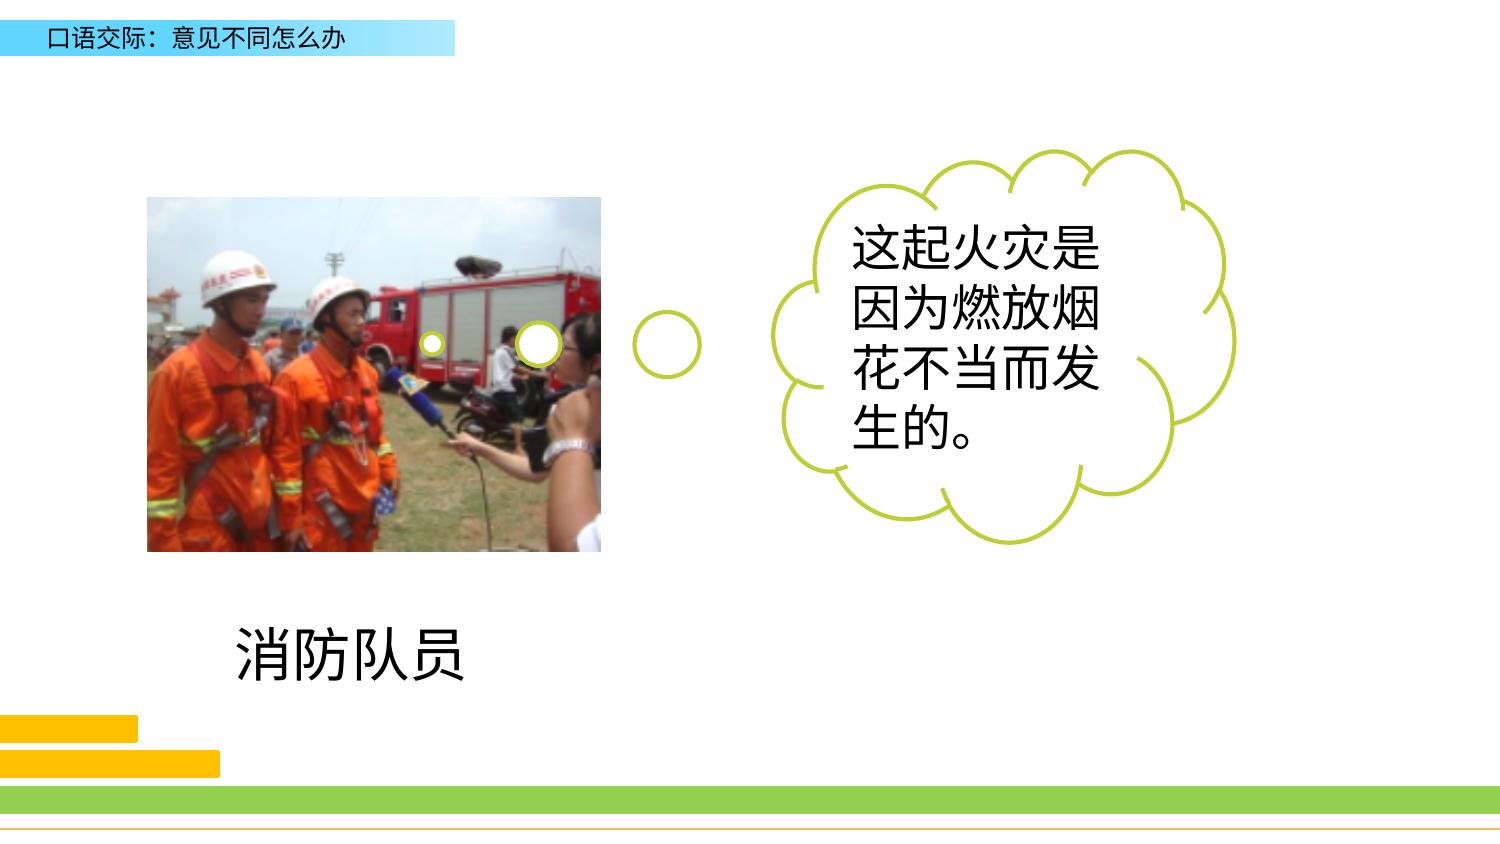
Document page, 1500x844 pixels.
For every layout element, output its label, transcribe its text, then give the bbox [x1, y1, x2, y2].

text_box 消防队员 [220, 610, 483, 696]
text_box 这起火灾是因为燃放烟花不当而发生的。 [771, 149, 1237, 545]
text_box 这起火灾是因为燃放烟花不当而发生的。 [632, 309, 702, 380]
picture [147, 197, 601, 553]
